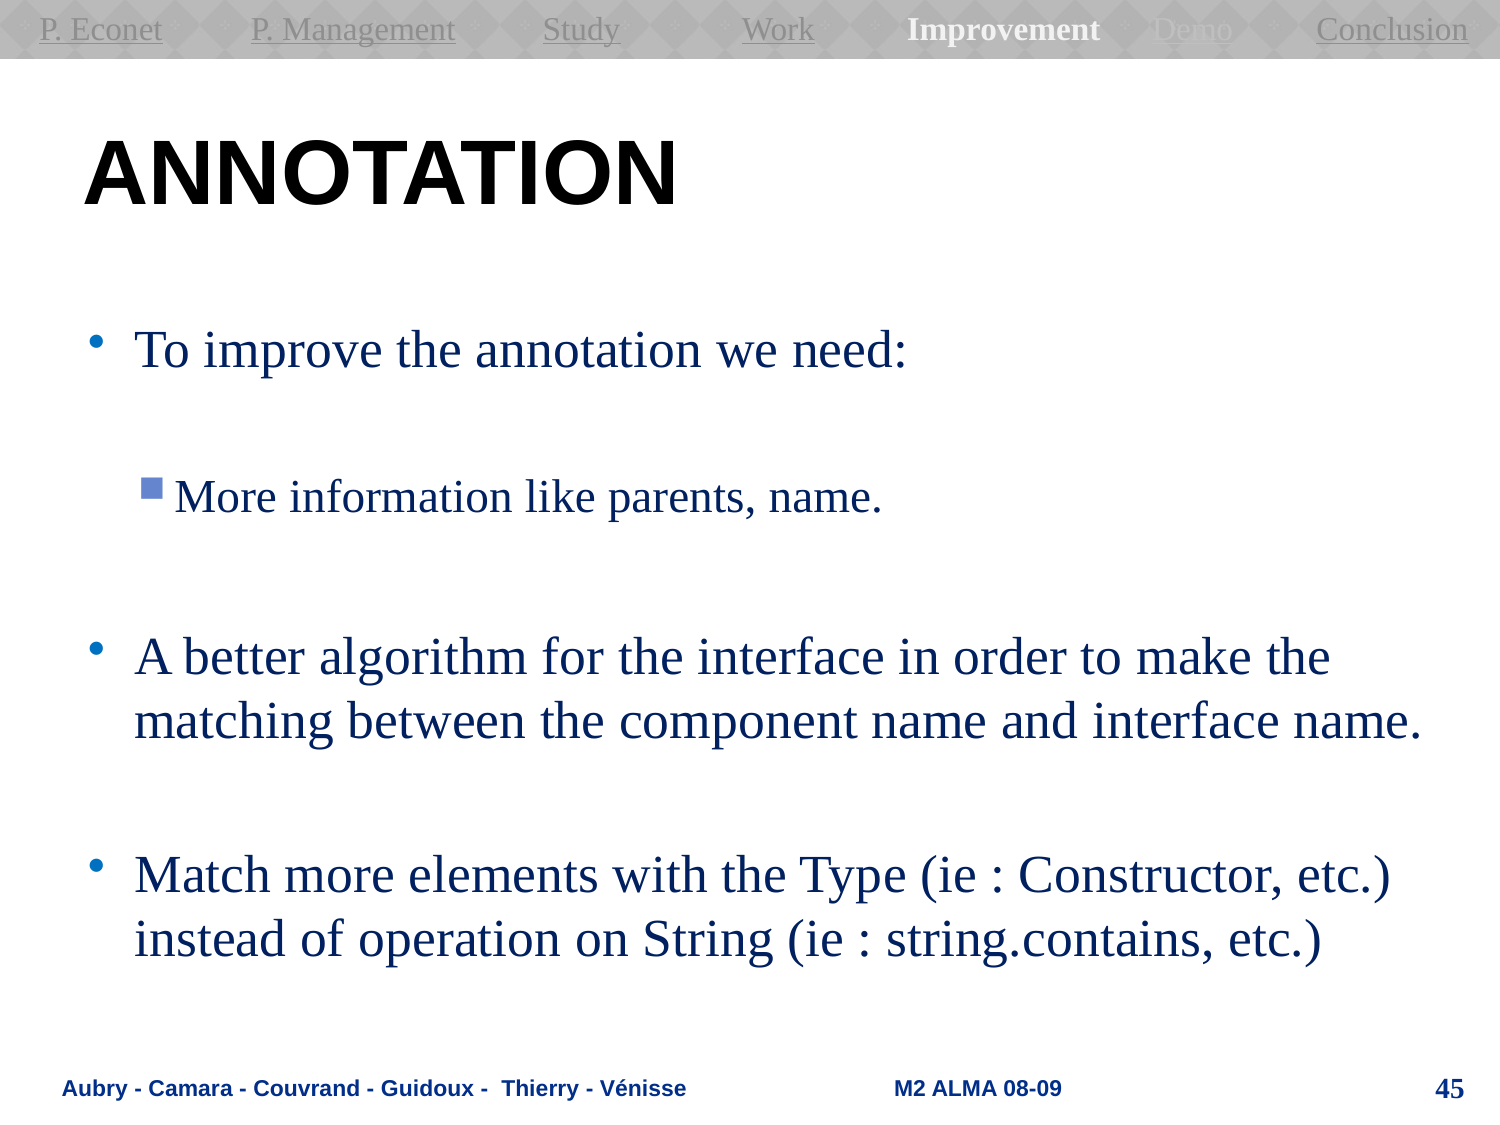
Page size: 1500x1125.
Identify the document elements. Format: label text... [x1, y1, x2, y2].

footer Aubry - Camara - Couvrand - Guidoux - Thierry - Vénisse M2 ALMA 08-09 [46, 1066, 1231, 1102]
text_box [22, 0, 1486, 56]
slide_number 45 [1368, 1066, 1465, 1104]
list To improve the annotation we need: More information like parents, name. A better algorithm for the interface in order to make the matching between the component name and interface name. Match more elements with the Type (ie : Constructor, etc.) instead of operation on String (ie : string.contains, etc.) [75, 306, 1442, 1043]
title Annotation [75, 105, 1263, 223]
